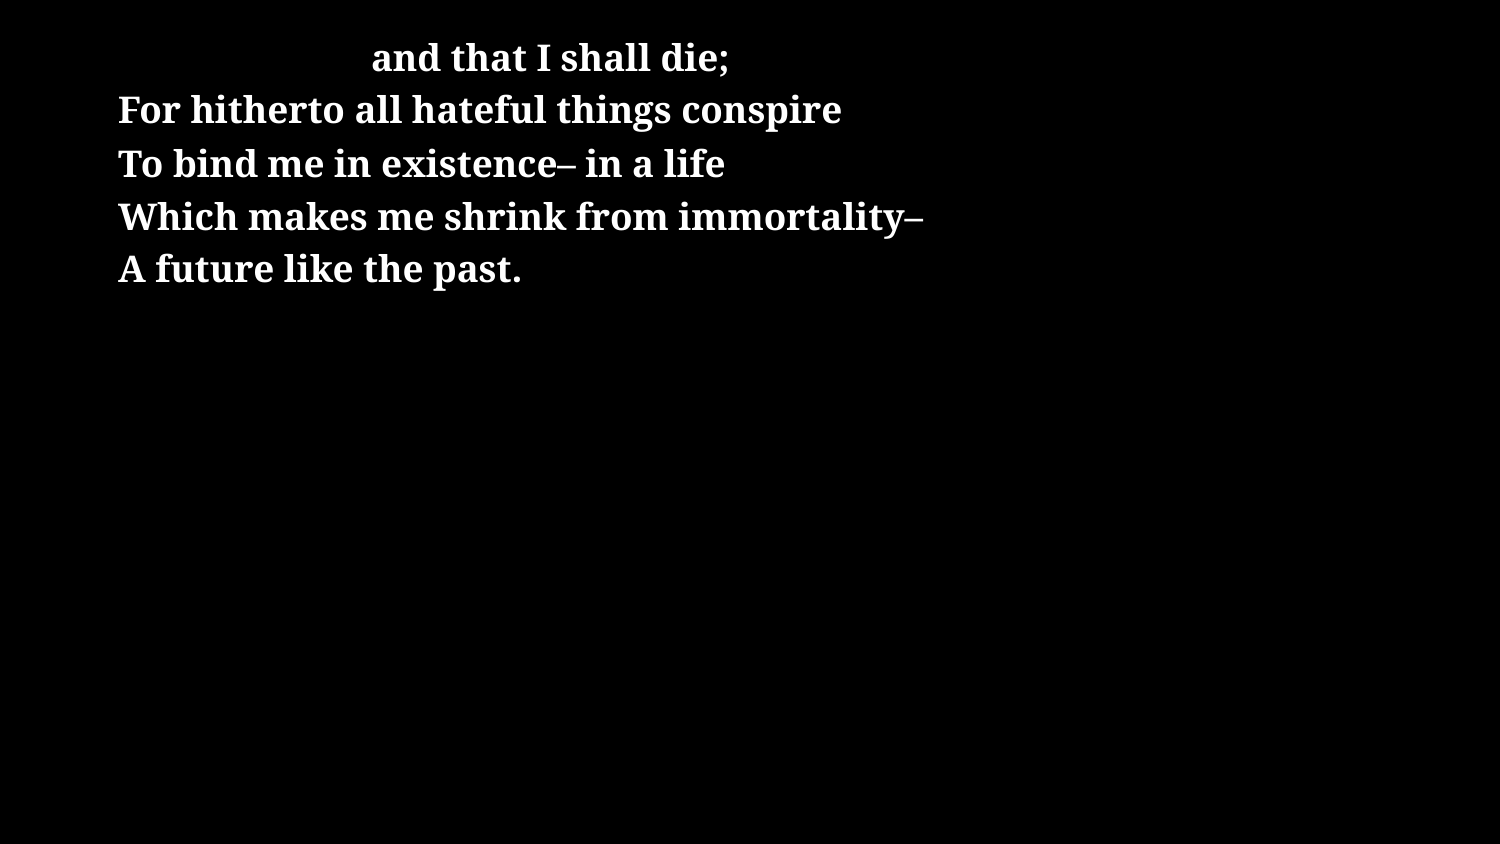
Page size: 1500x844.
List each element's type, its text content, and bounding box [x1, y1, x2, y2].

title and that I shall die; For hitherto all hateful things conspire To bind me in existence– in a life Which makes me shrink from immortality– A future like the past. [103, 17, 1397, 299]
